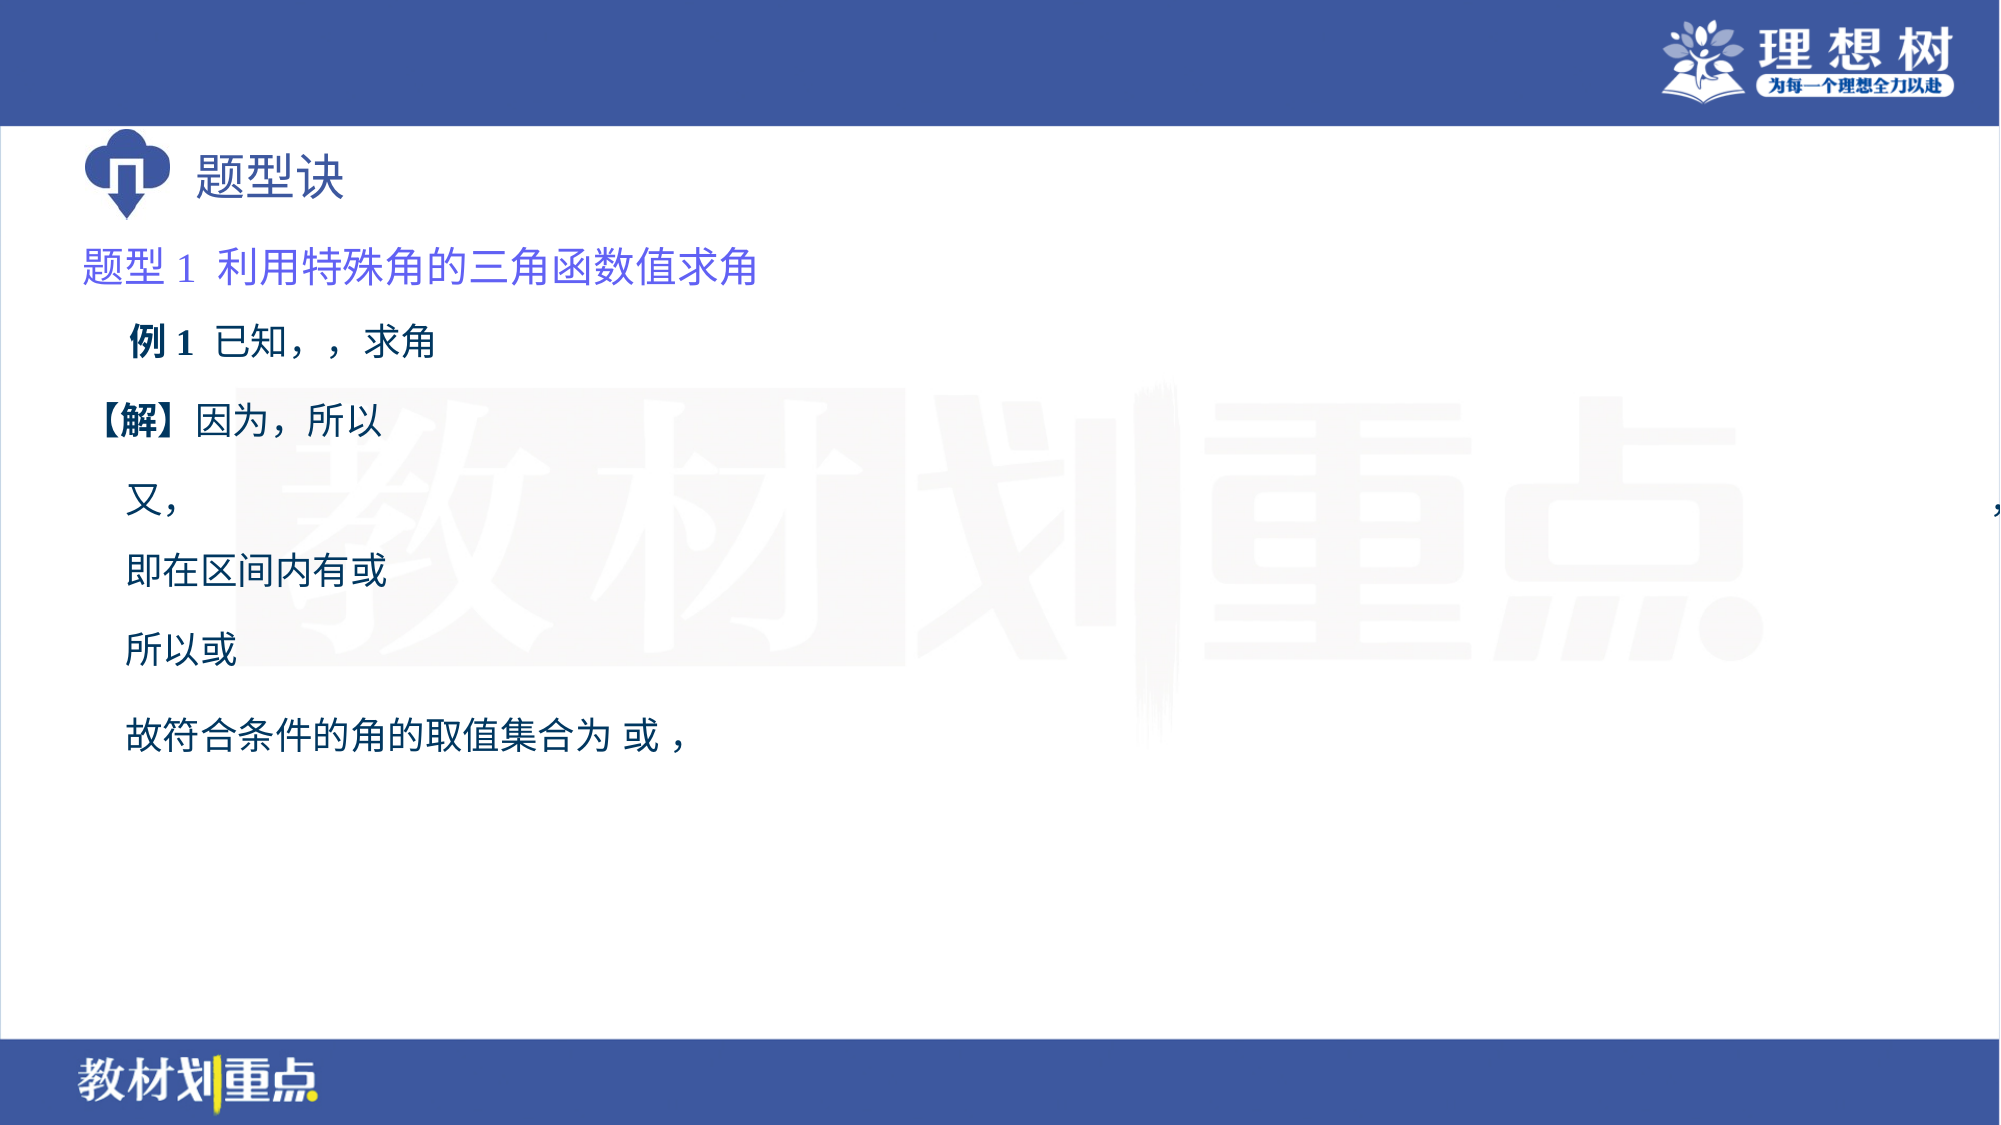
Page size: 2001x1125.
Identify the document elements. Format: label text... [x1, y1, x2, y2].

picture [0, 0, 2000, 1125]
text_box 题型诀 [194, 132, 491, 219]
text_box 题型1 利用特殊角的三角函数值求角 [82, 220, 1817, 354]
